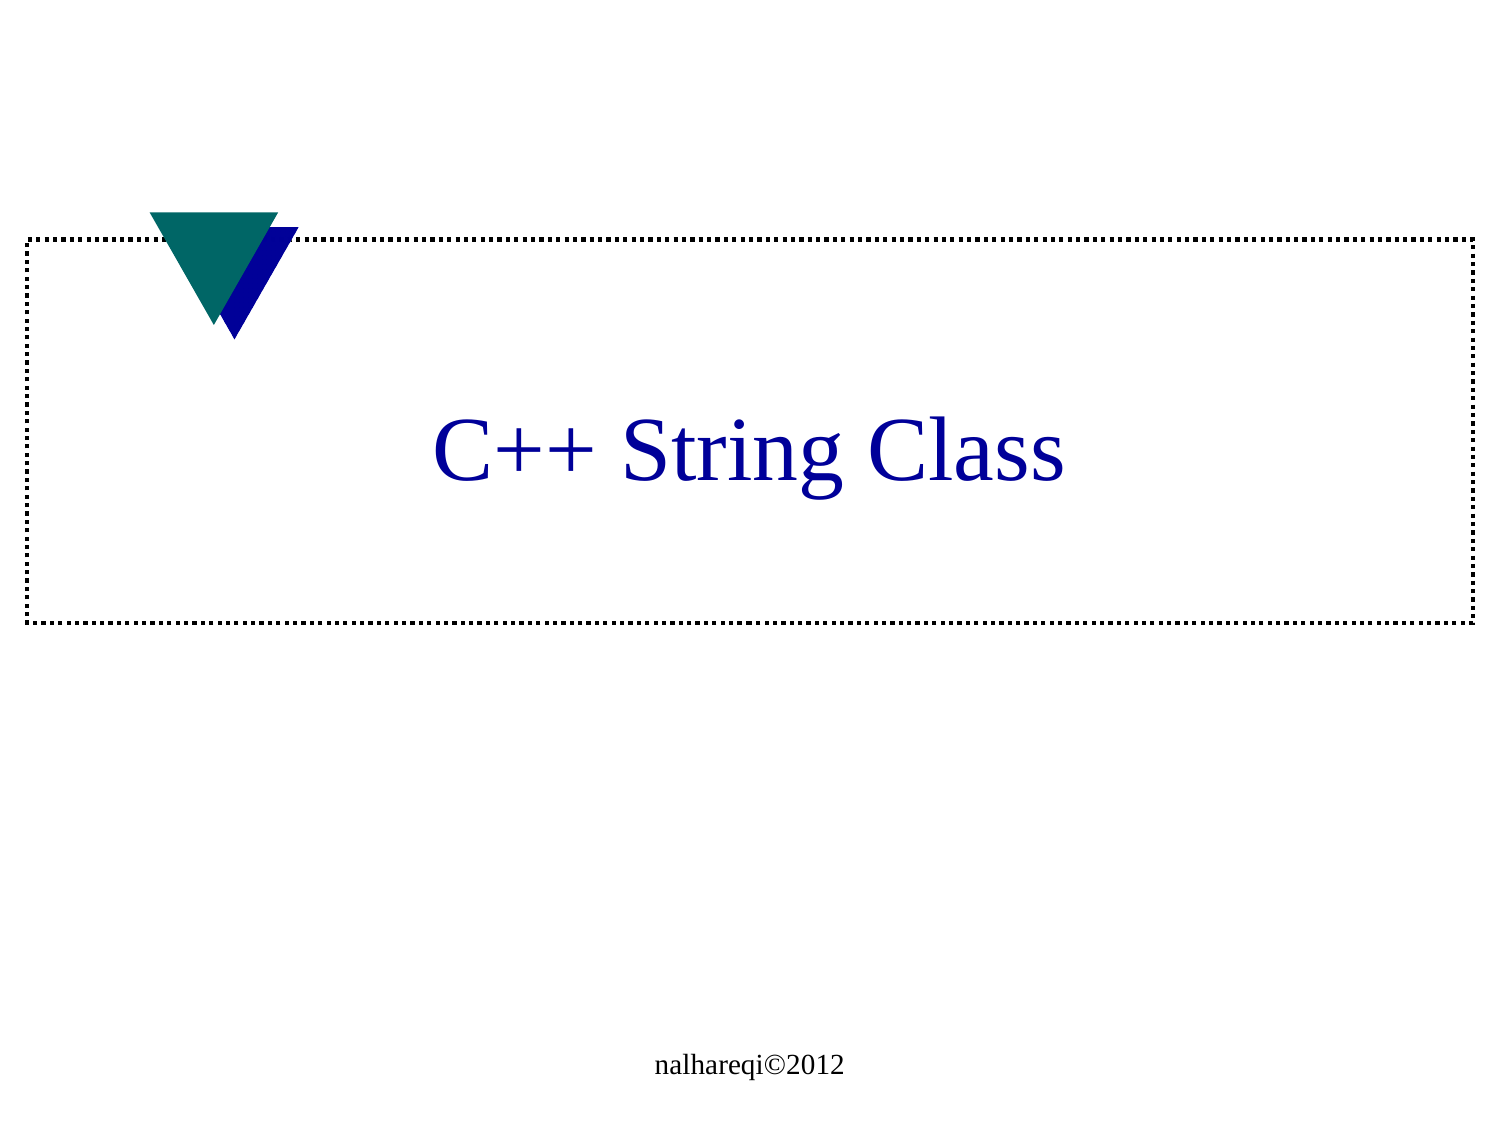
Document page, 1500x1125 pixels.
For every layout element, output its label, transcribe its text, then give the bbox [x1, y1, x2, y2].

title C++ String Class [112, 349, 1388, 538]
footer nalhareqi©2012 [512, 1024, 988, 1101]
